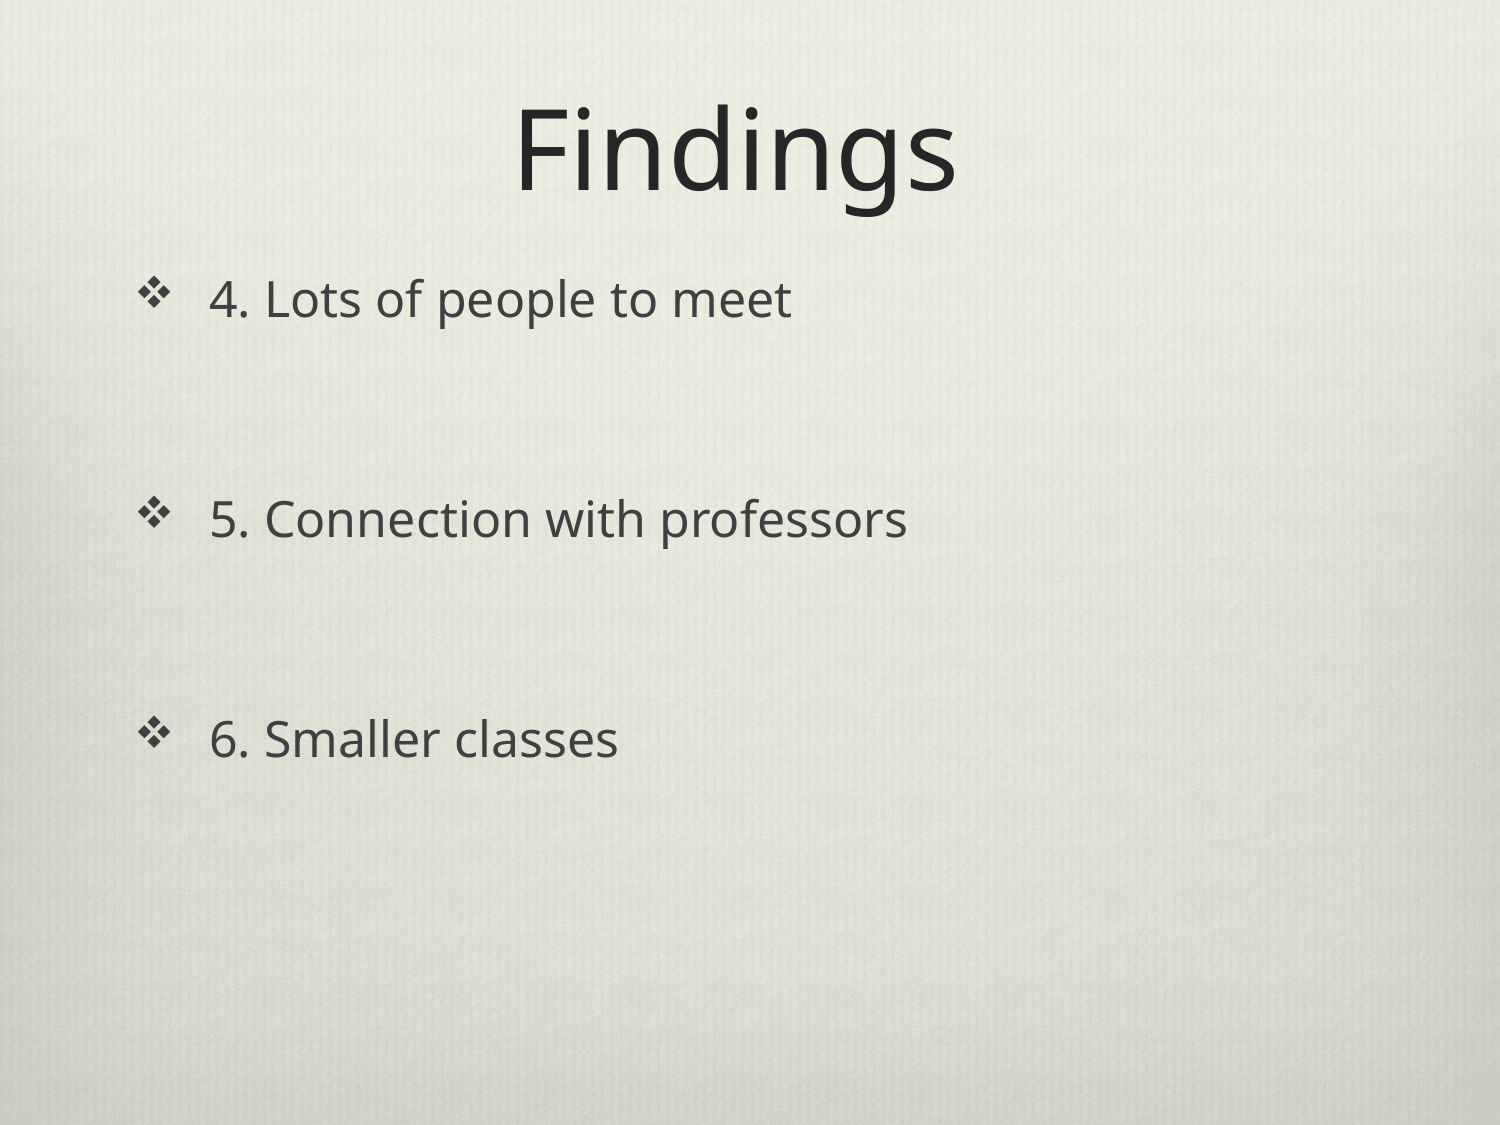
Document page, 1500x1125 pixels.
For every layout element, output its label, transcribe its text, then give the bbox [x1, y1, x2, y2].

title Findings [119, 51, 1381, 240]
list 4. Lots of people to meet 5. Connection with professors 6. Smaller classes [119, 260, 1381, 1011]
